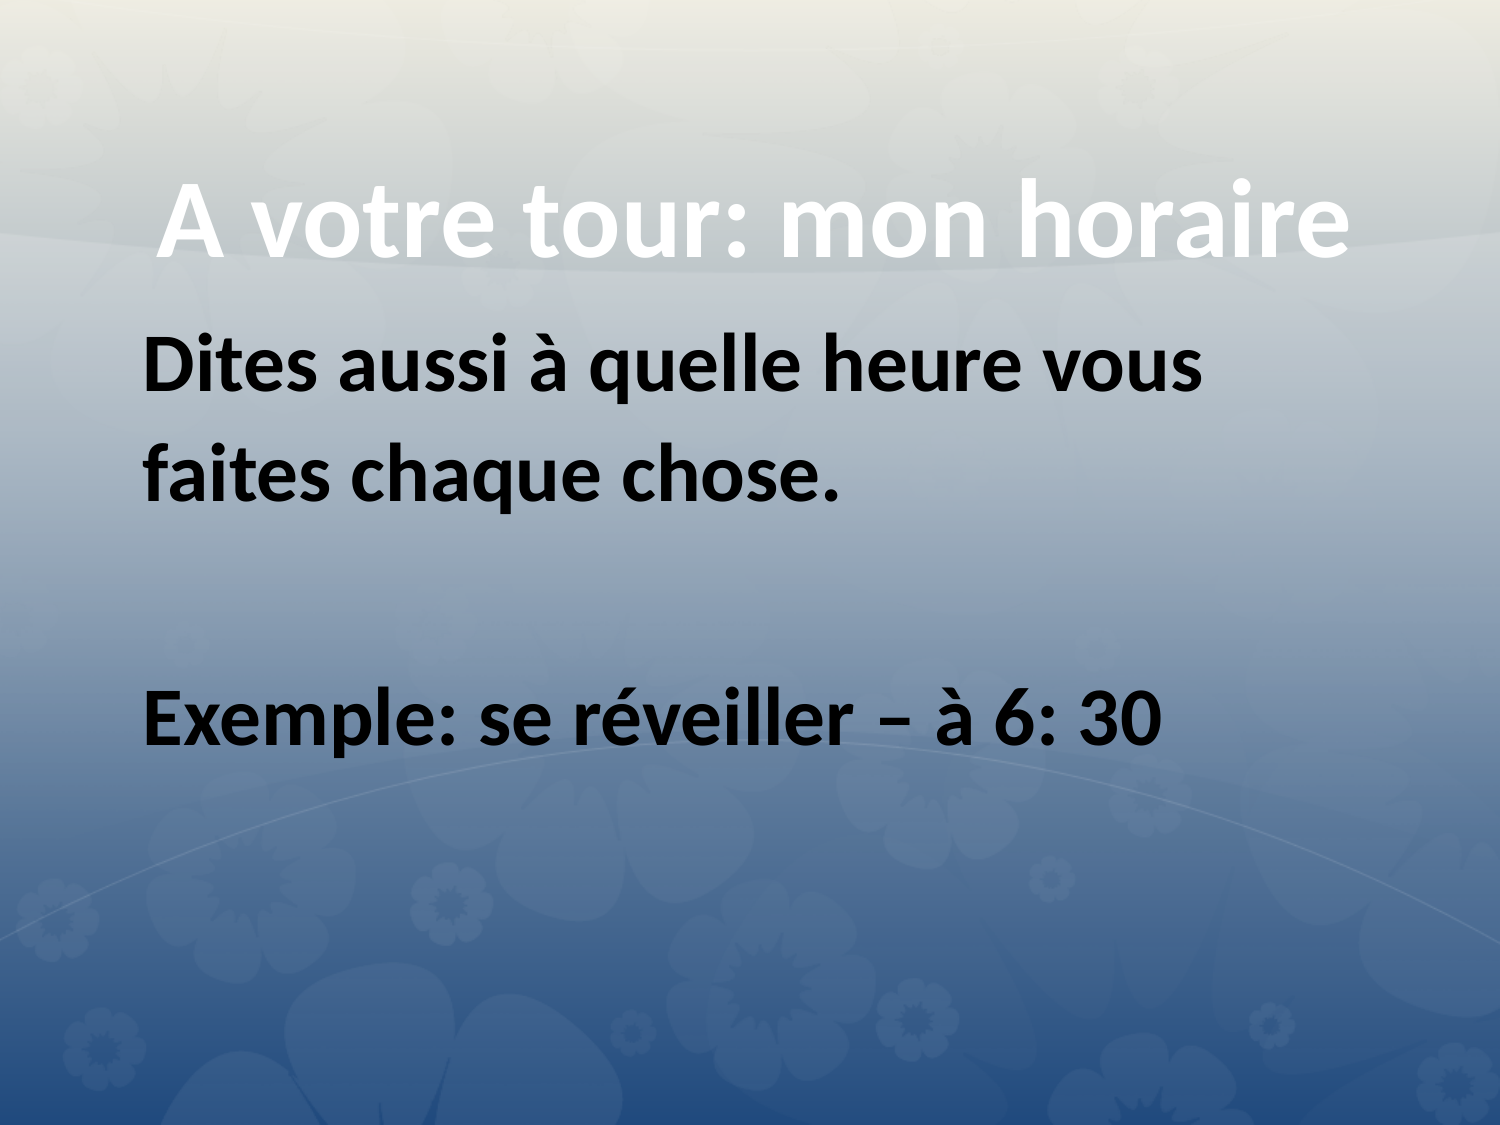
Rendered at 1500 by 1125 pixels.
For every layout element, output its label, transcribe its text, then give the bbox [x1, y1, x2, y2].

subtitle Dites aussi à quelle heure vous faites chaque chose. Exemple: se réveiller – à 6: 30 [127, 290, 1372, 948]
title A votre tour: mon horaire [132, 88, 1377, 291]
picture [0, 0, 1500, 1125]
